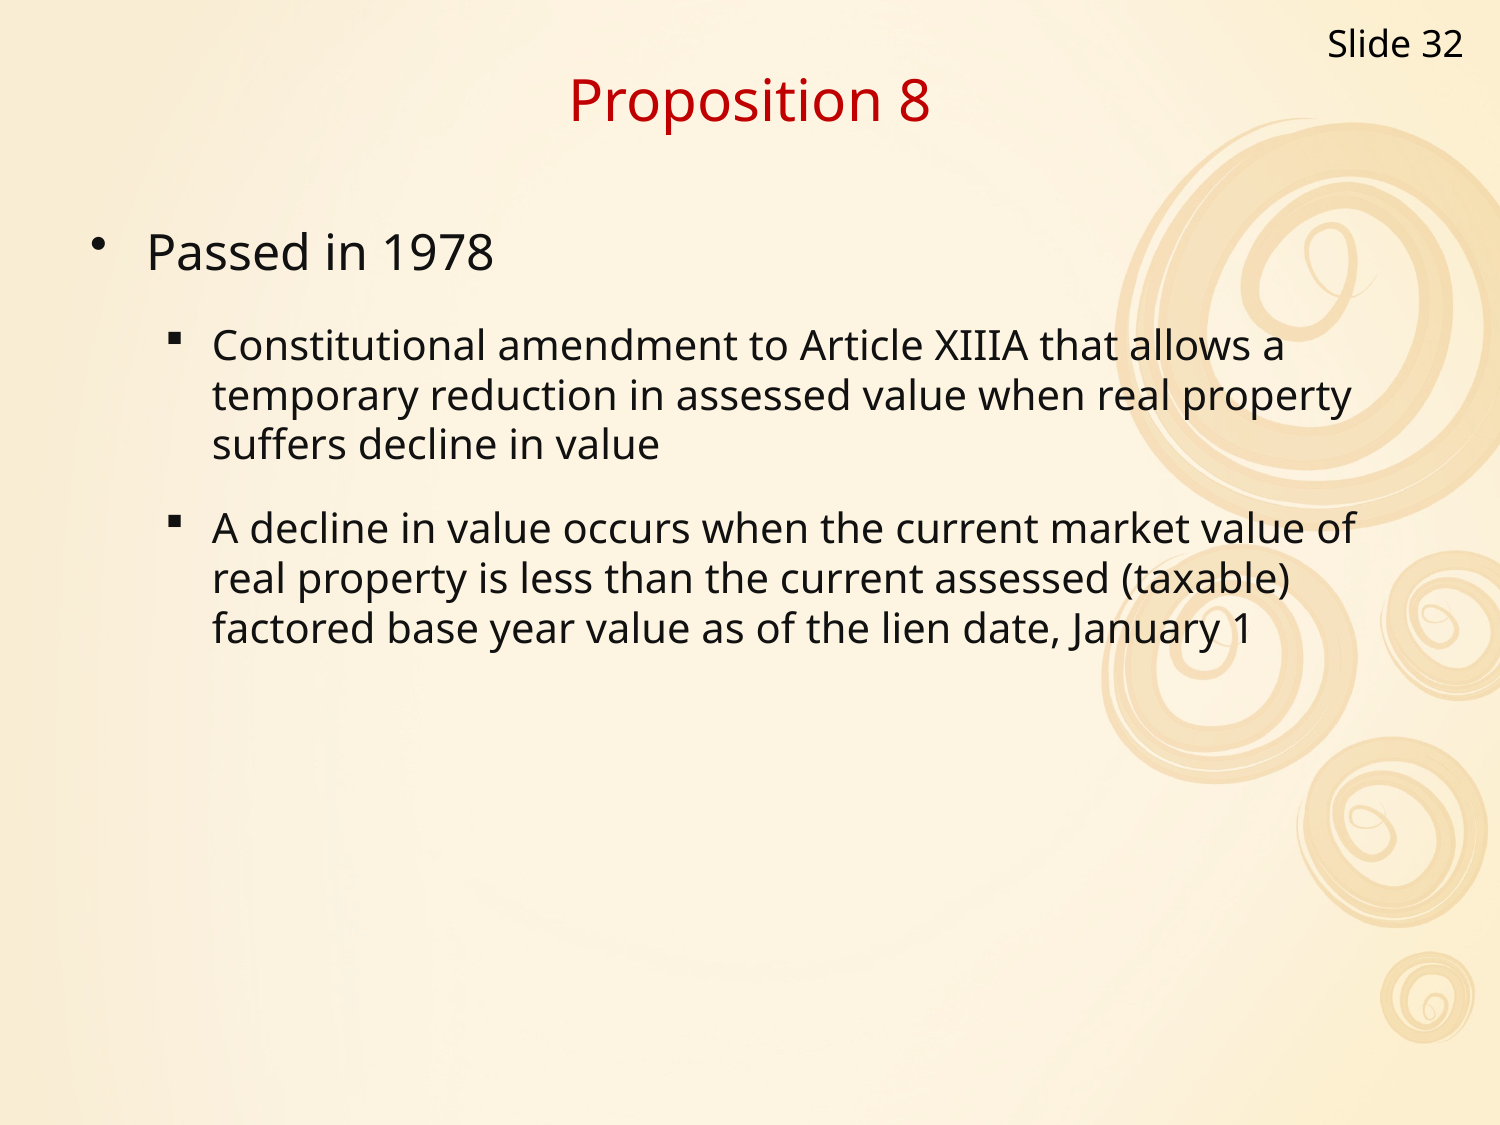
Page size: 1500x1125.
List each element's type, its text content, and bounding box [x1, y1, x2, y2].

list Passed in 1978 Constitutional amendment to Article XIIIA that allows a temporary reduction in assessed value when real property suffers decline in value A decline in value occurs when the current market value of real property is less than the current assessed (taxable) factored base year value as of the lien date, January 1 [75, 212, 1425, 1000]
slide_number Slide 32 [1312, 12, 1500, 88]
title Proposition 8 [50, 71, 1450, 125]
picture [0, 0, 1500, 1125]
